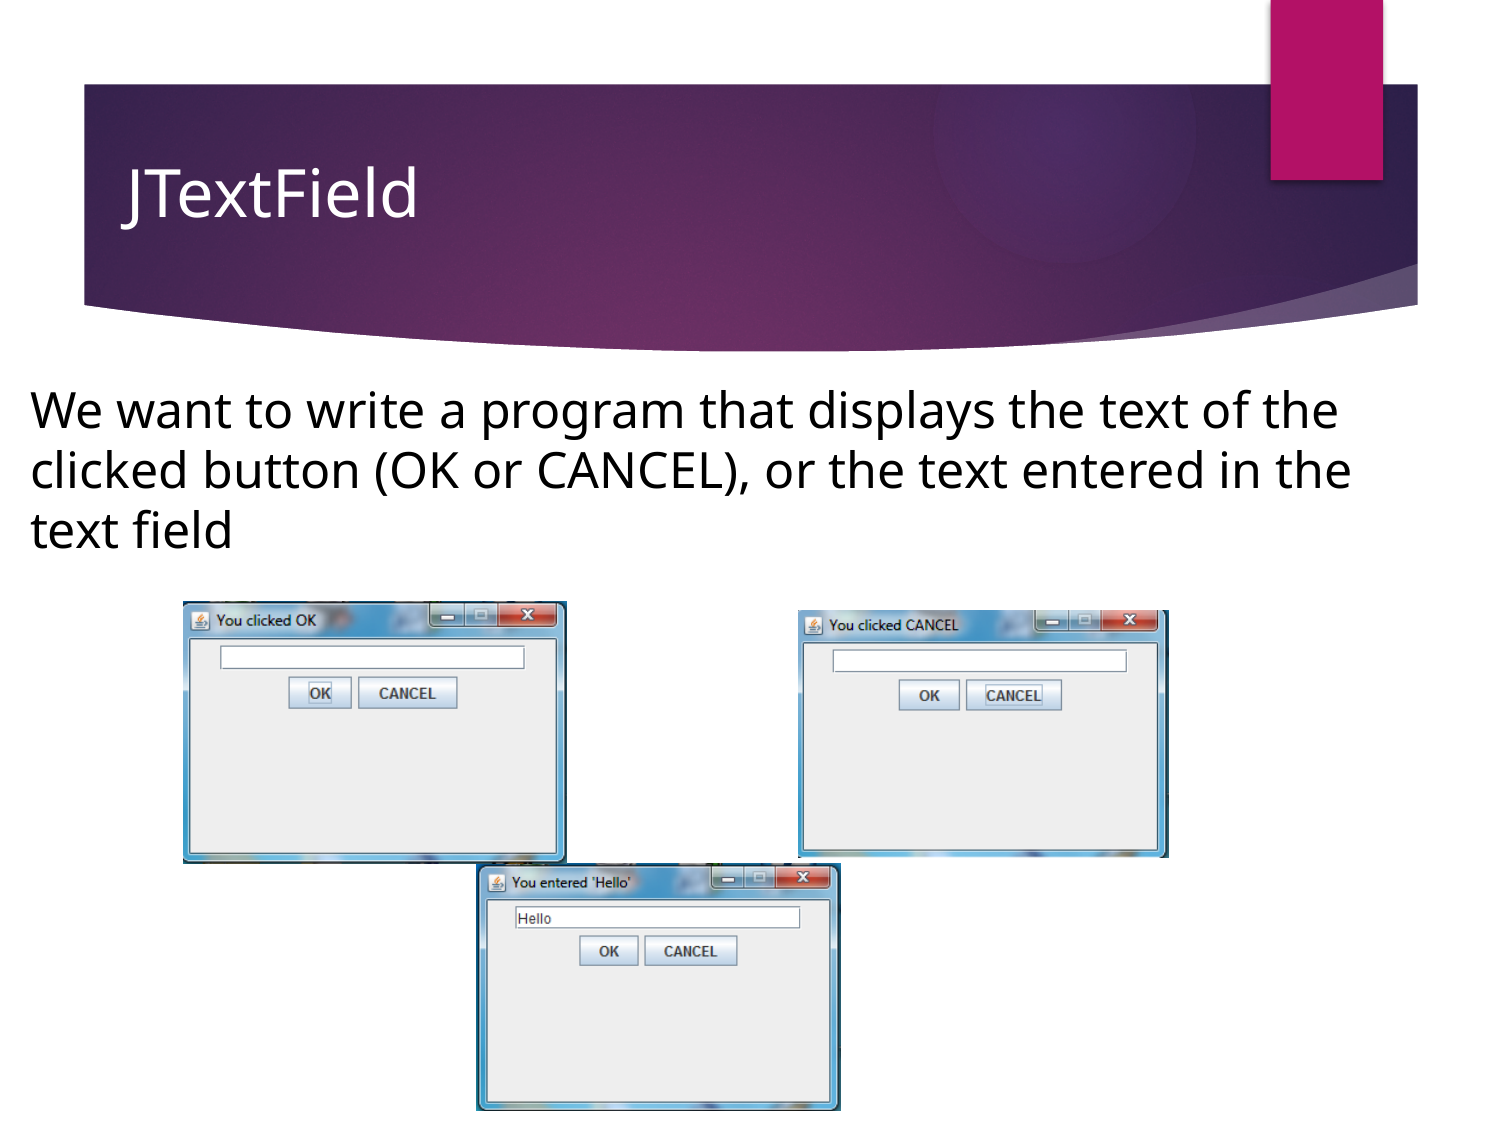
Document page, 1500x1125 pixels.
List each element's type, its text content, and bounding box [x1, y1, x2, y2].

title JTextField [111, 128, 1324, 254]
picture [798, 609, 1169, 859]
picture [182, 600, 842, 1111]
text_box We want to write a program that displays the text of the clicked button (OK or CANCEL), or the text entered in the text field [15, 371, 1405, 566]
